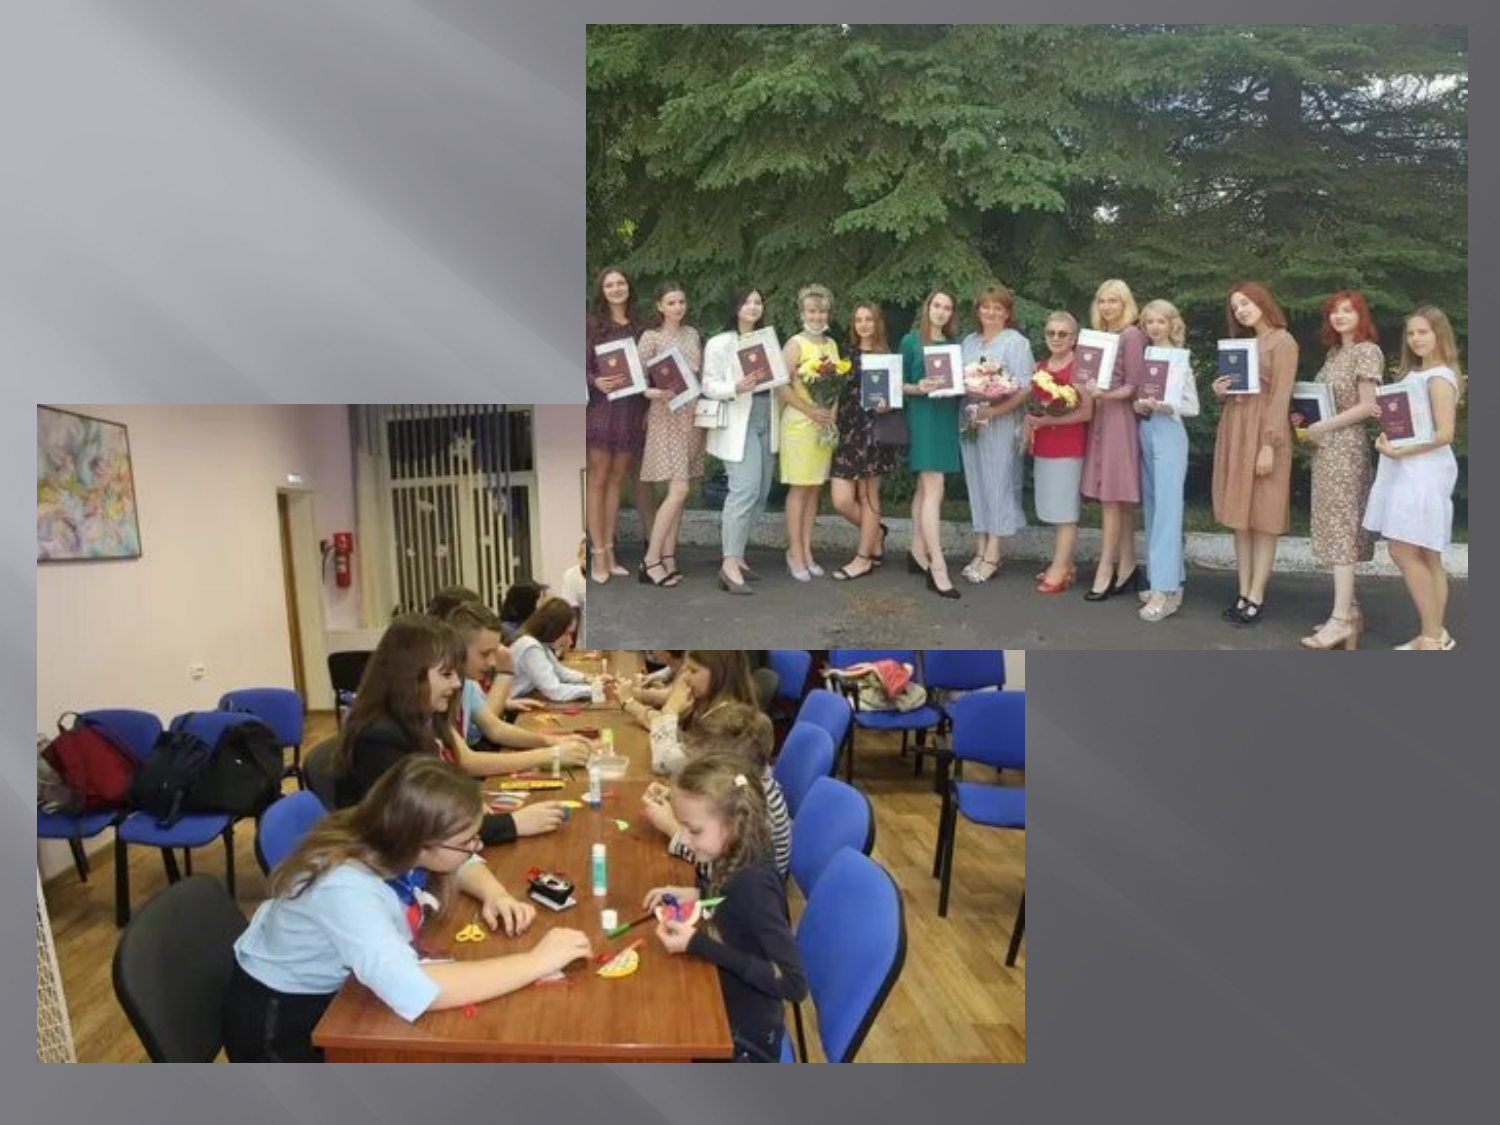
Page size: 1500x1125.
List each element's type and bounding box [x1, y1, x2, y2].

picture [37, 24, 1468, 1063]
